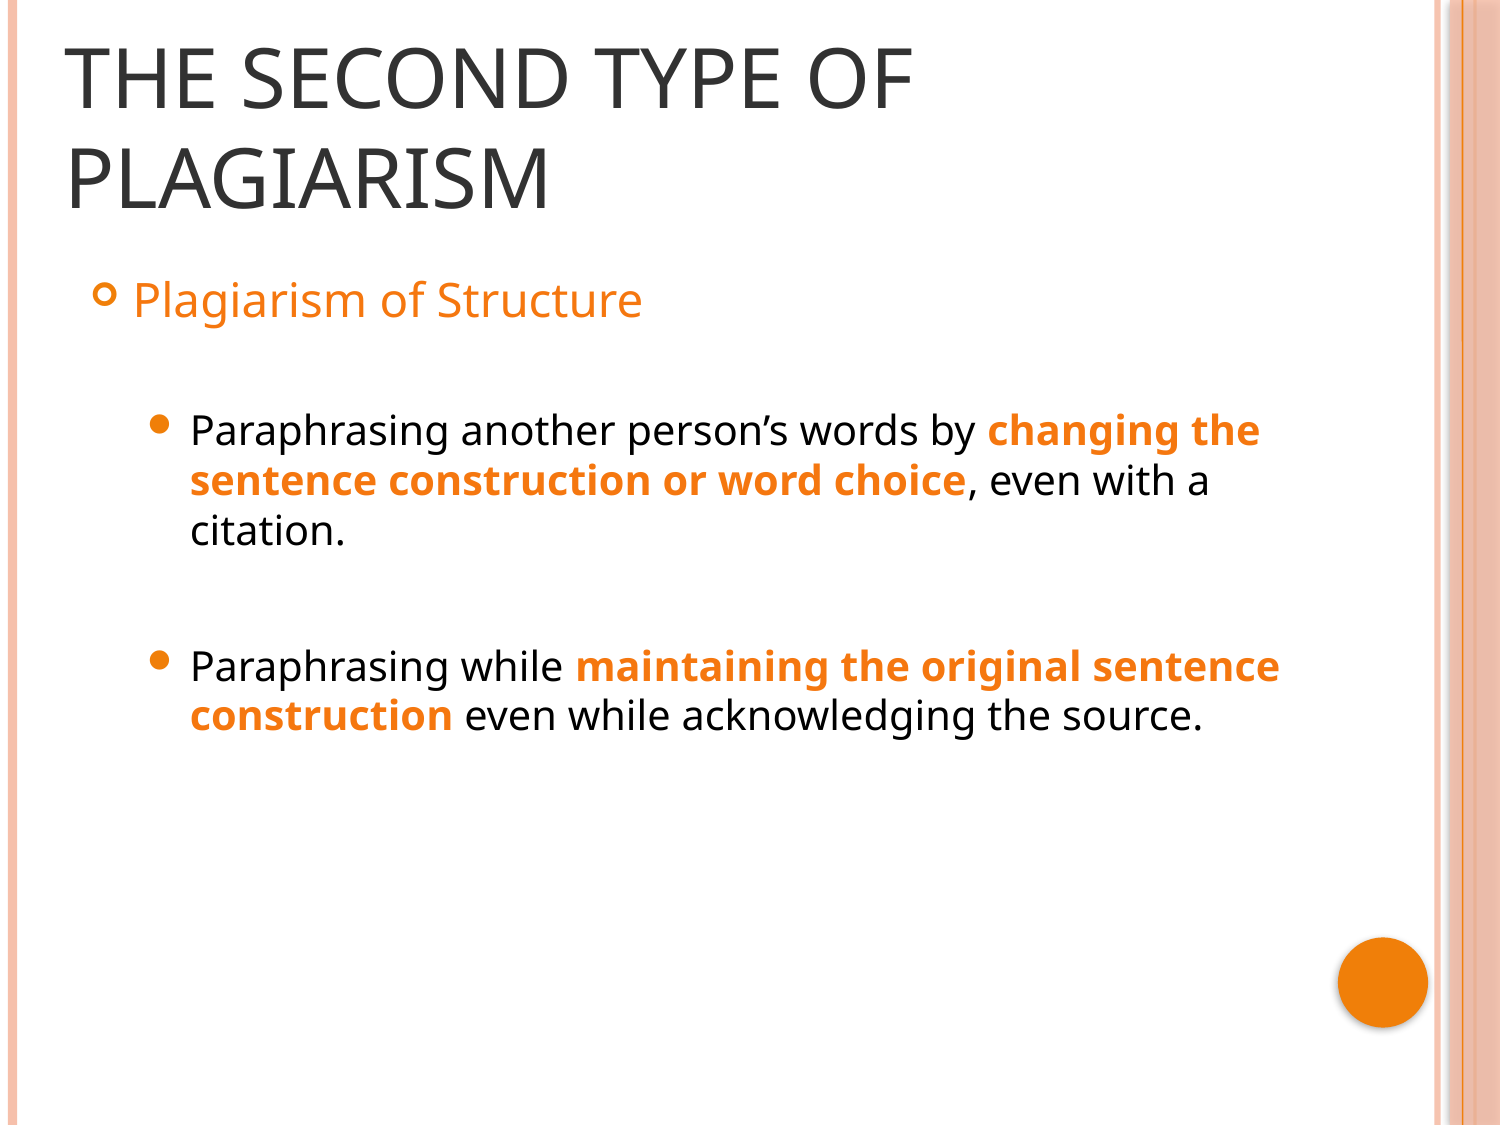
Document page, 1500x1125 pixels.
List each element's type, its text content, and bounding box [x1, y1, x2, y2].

title The Second Type of Plagiarism [50, 99, 1413, 233]
list Plagiarism of Structure Paraphrasing another person’s words by changing the sentence construction or word choice, even with a citation. Paraphrasing while maintaining the original sentence construction even while acknowledging the source. [74, 262, 1301, 776]
